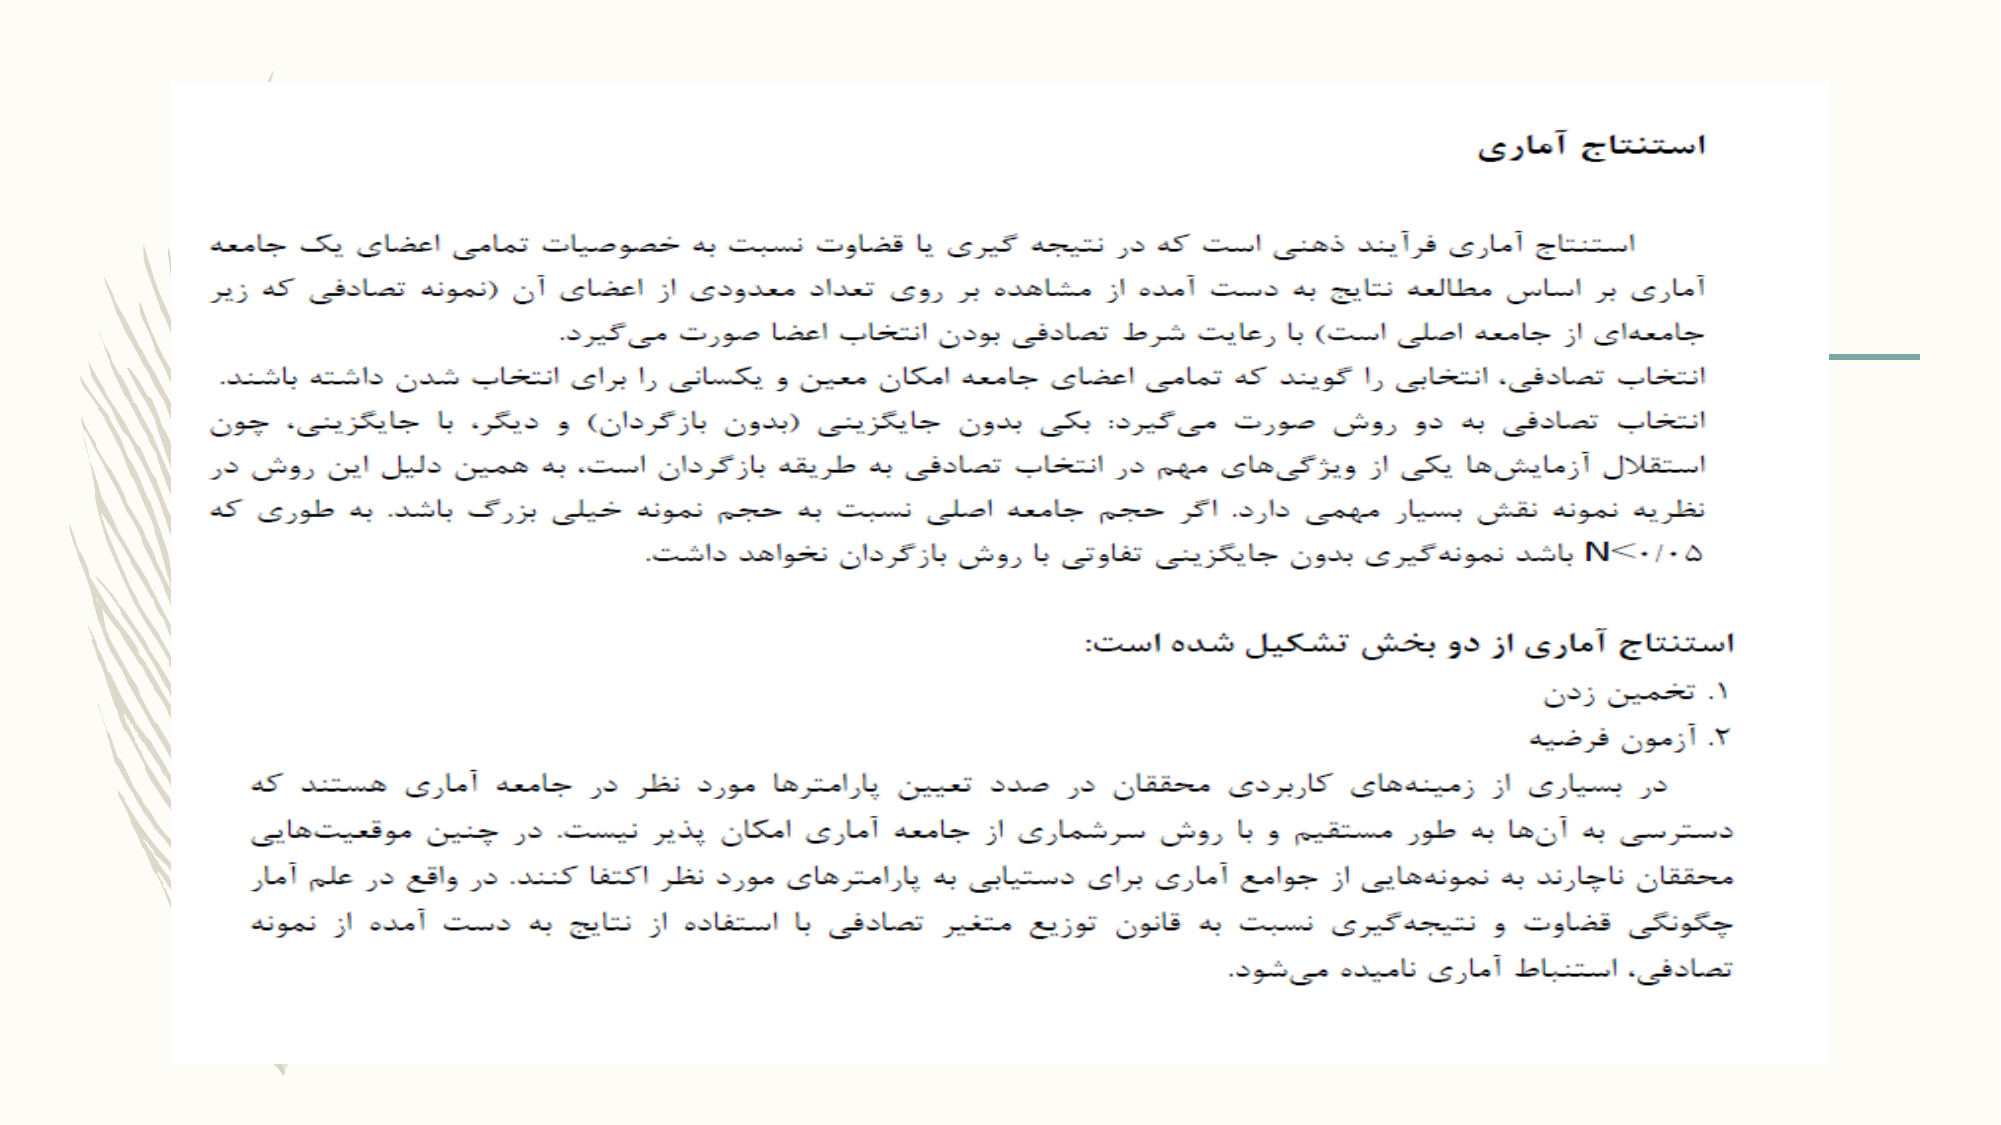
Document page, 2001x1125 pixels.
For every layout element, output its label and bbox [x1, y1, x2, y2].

picture [170, 603, 1830, 1064]
list [170, 81, 1830, 603]
